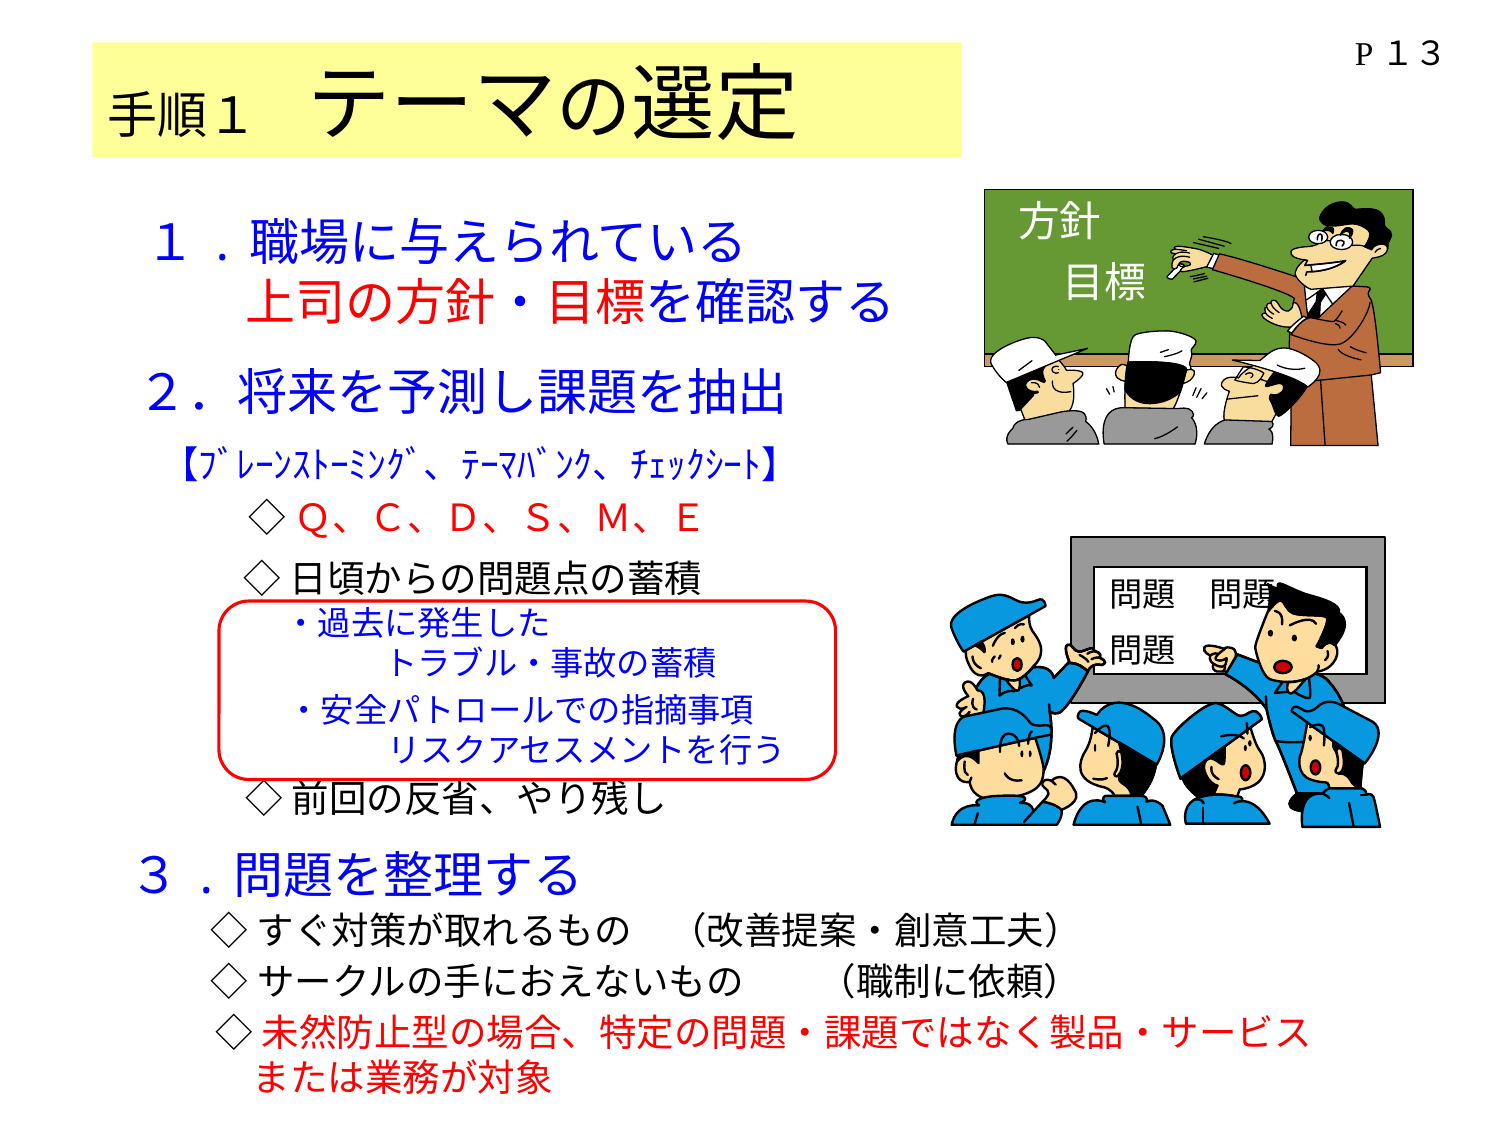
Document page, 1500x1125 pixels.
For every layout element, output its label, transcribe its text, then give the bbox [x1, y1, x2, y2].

text_box ◇日頃からの問題点の蓄積 [243, 554, 703, 599]
text_box ◇Ｑ、Ｃ、Ｄ、Ｓ、Ｍ、Ｅ [248, 493, 774, 539]
text_box ◇前回の反省、やり残し [245, 781, 667, 821]
text_box ◇サークルの手におえないもの （職制に依頼） [210, 958, 1082, 1004]
text_box ２．将来を予測し課題を抽出 [137, 360, 145, 421]
text_box 【ﾌﾞﾚｰﾝｽﾄｰﾐﾝｸﾞ、ﾃｰﾏﾊﾞﾝｸ、ﾁｪｯｸｼｰﾄ】 [161, 447, 799, 486]
text_box ◇すぐ対策が取れるもの （改善提案・創意工夫） [210, 907, 1082, 953]
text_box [145, 187, 1415, 447]
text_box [218, 601, 836, 780]
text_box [942, 535, 1393, 830]
text_box ◇未然防止型の場合、特定の問題・課題ではなく製品・サービス または業務が対象 [215, 1009, 1312, 1100]
text_box ３.問題を整理する [129, 843, 584, 904]
text_box P１３ [1340, 24, 1500, 80]
text_box 手順１ テーマの選定 [92, 42, 963, 158]
